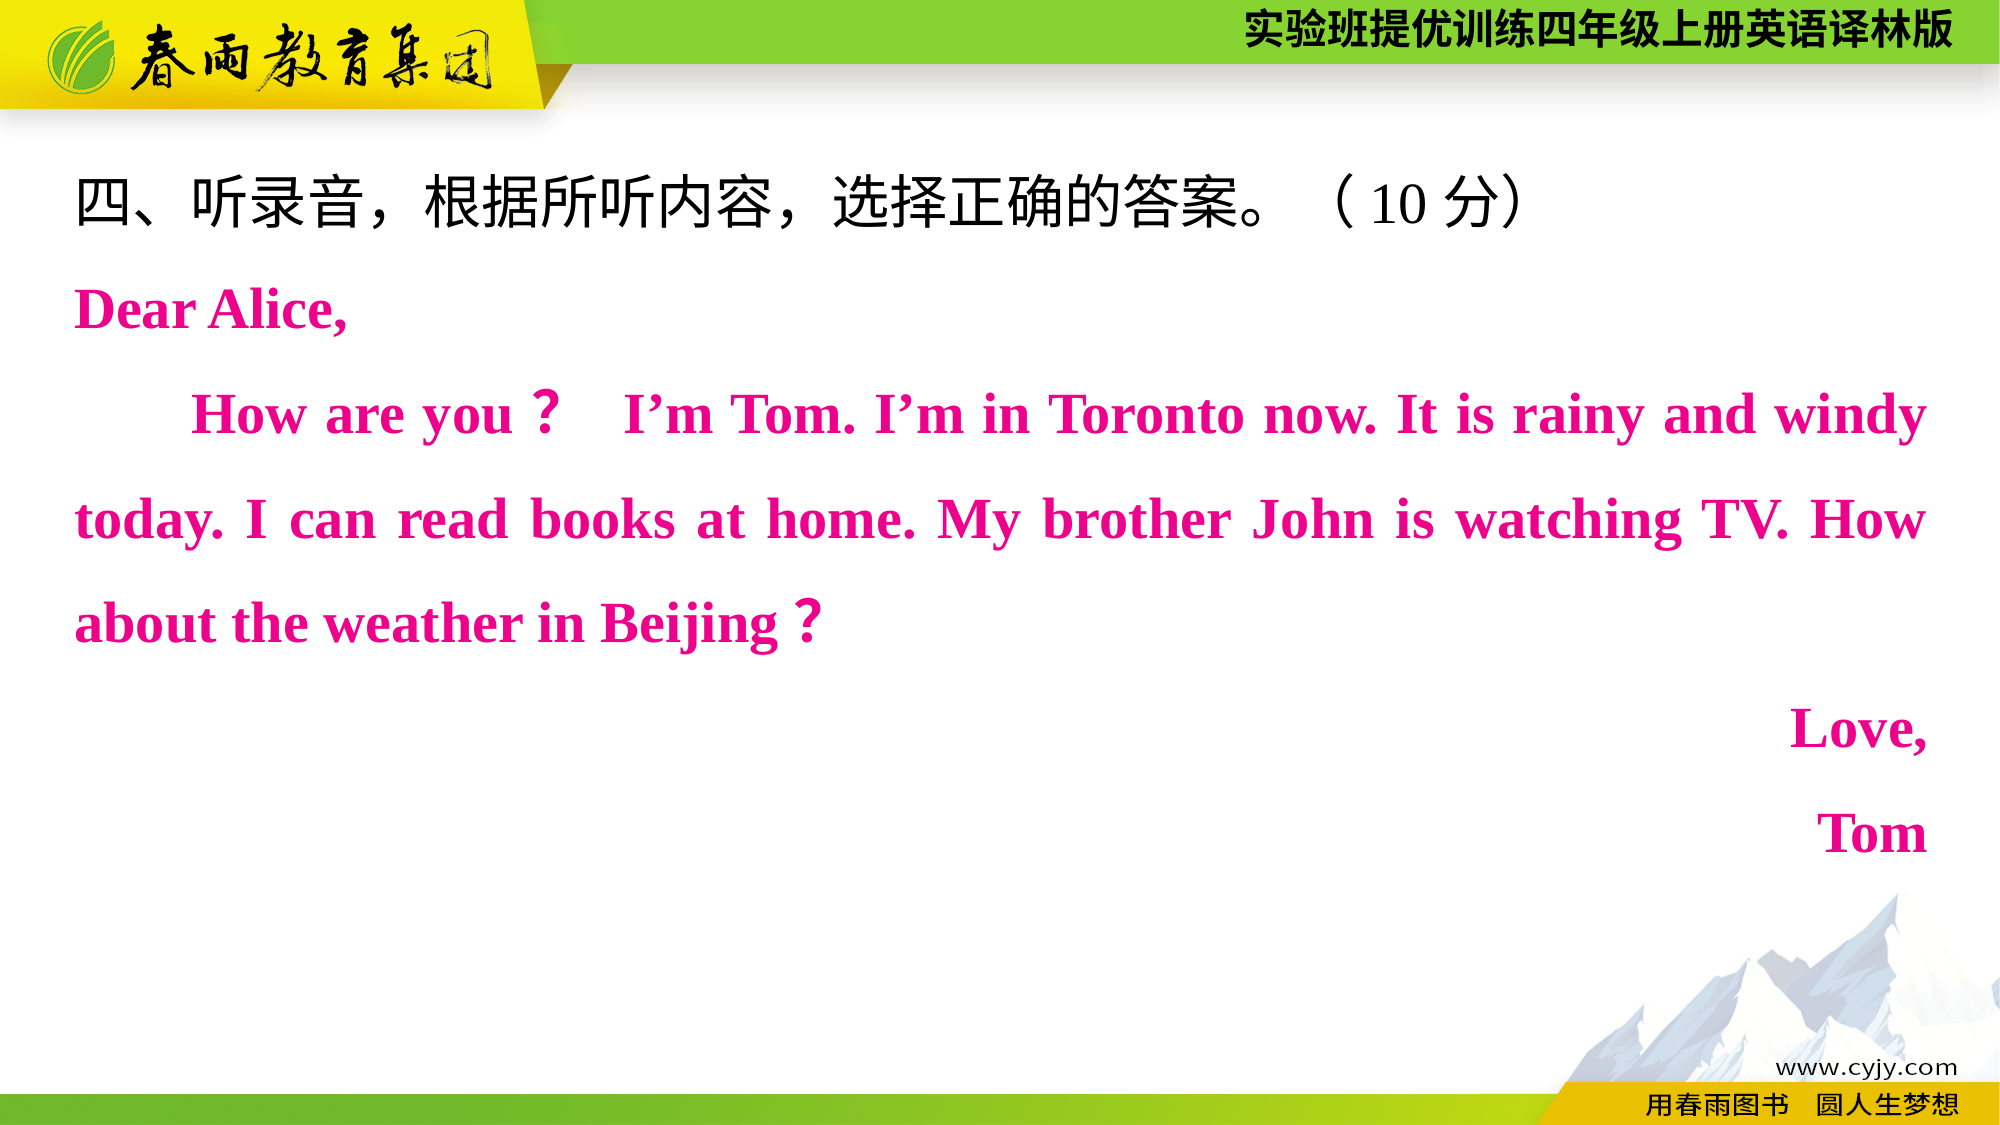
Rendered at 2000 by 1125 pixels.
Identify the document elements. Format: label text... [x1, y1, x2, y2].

list 四、听录音，根据所听内容，选择正确的答案。（10分） Dear Alice, How are you？ I’m Tom. I’m in Toronto now. It is rainy and windy today. I can read books at home. My brother John is watching TV. How about the weather in Beijing？ Love, Tom [59, 122, 1944, 880]
picture [0, 0, 2000, 1125]
